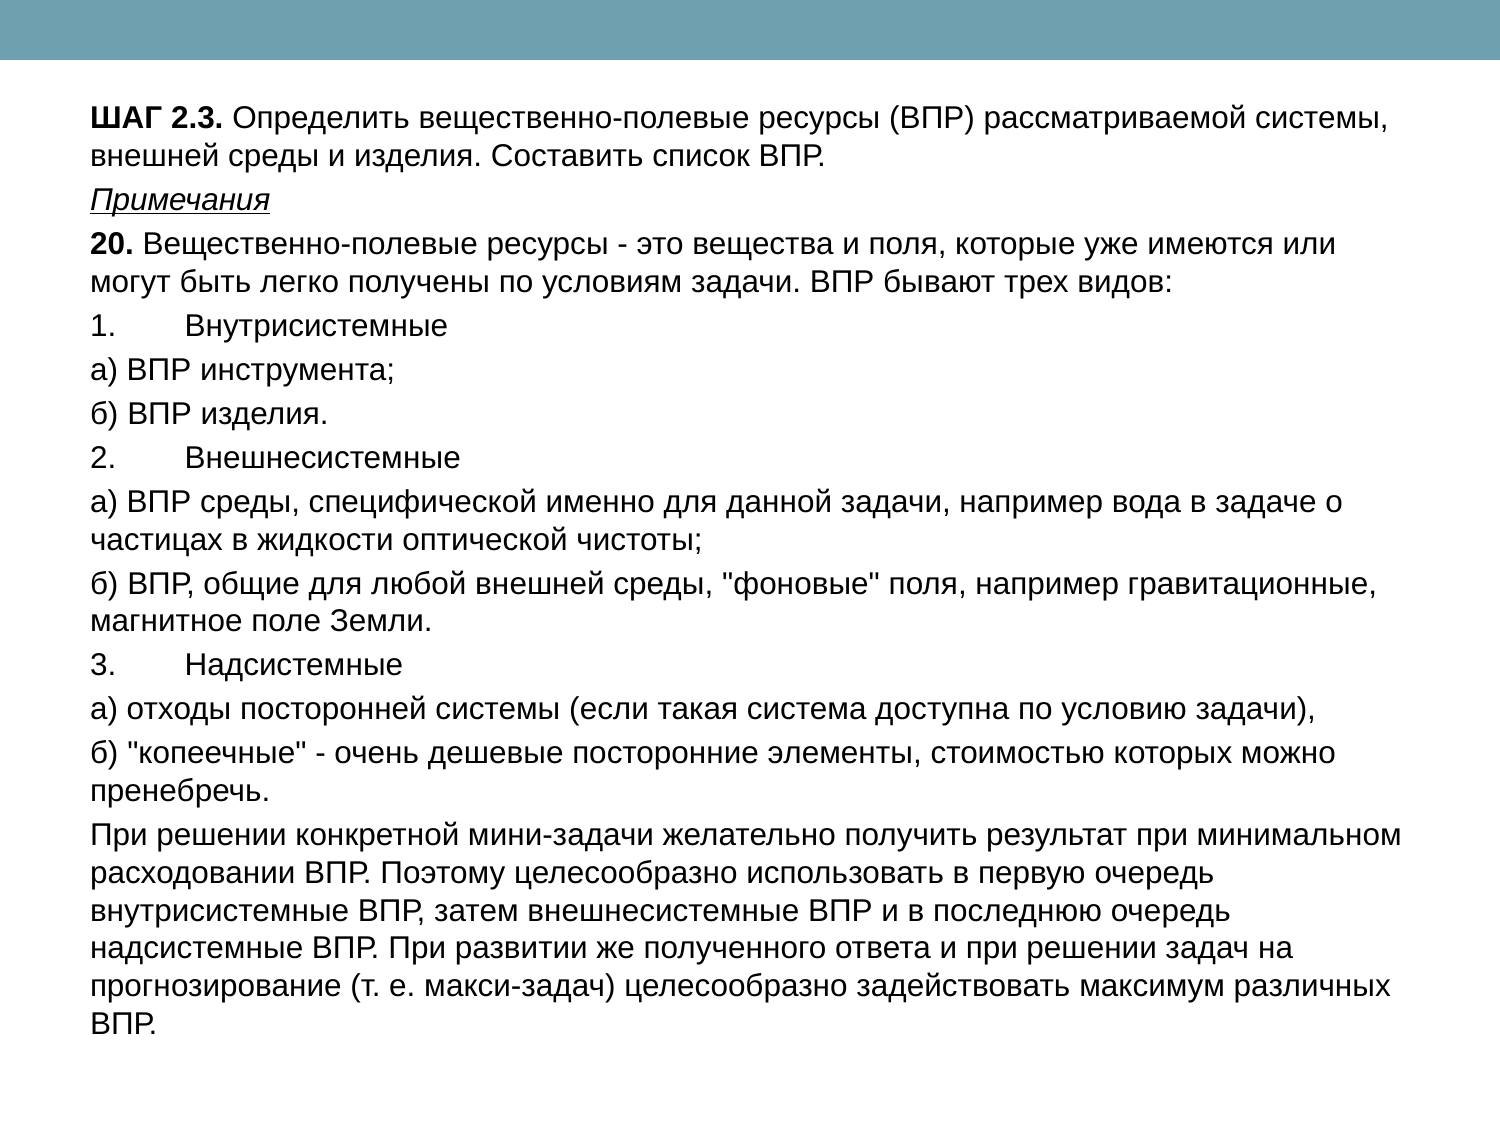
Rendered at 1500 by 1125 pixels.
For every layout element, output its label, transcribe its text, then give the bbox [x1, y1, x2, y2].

list ШАГ 2.3. Определить вещественно-полевые ресурсы (ВПР) рассматриваемой системы, внешней среды и изделия. Составить список ВПР. Примечания 20. Вещественно-полевые ресурсы - это вещества и поля, которые уже имеются или могут быть легко получены по условиям задачи. ВПР бывают трех видов: 1. Внутрисистемные а) ВПР инструмента; б) ВПР изделия. 2. Внешнесистемные а) ВПР среды, специфической именно для данной задачи, например вода в задаче о частицах в жидкости оптической чистоты; б) ВПР, общие для любой внешней среды, "фоновые" поля, например гравитационные, магнитное поле Земли. 3. Надсистемные а) отходы посторонней системы (если такая система доступна по условию задачи), б) "копеечные" - очень дешевые посторонние элементы, стоимостью которых можно пренебречь. При решении конкретной мини-задачи желательно получить результат при минимальном расходовании ВПР. Поэтому целесообразно использовать в первую очередь внутрисистемные ВПР, затем внешнесистемные ВПР и в последнюю очередь надсистемные ВПР. При развитии же полученного ответа и при решении задач на прогнозирование (т. е. макси-задач) целесообразно задействовать максимум различных ВПР. [75, 90, 1425, 1063]
